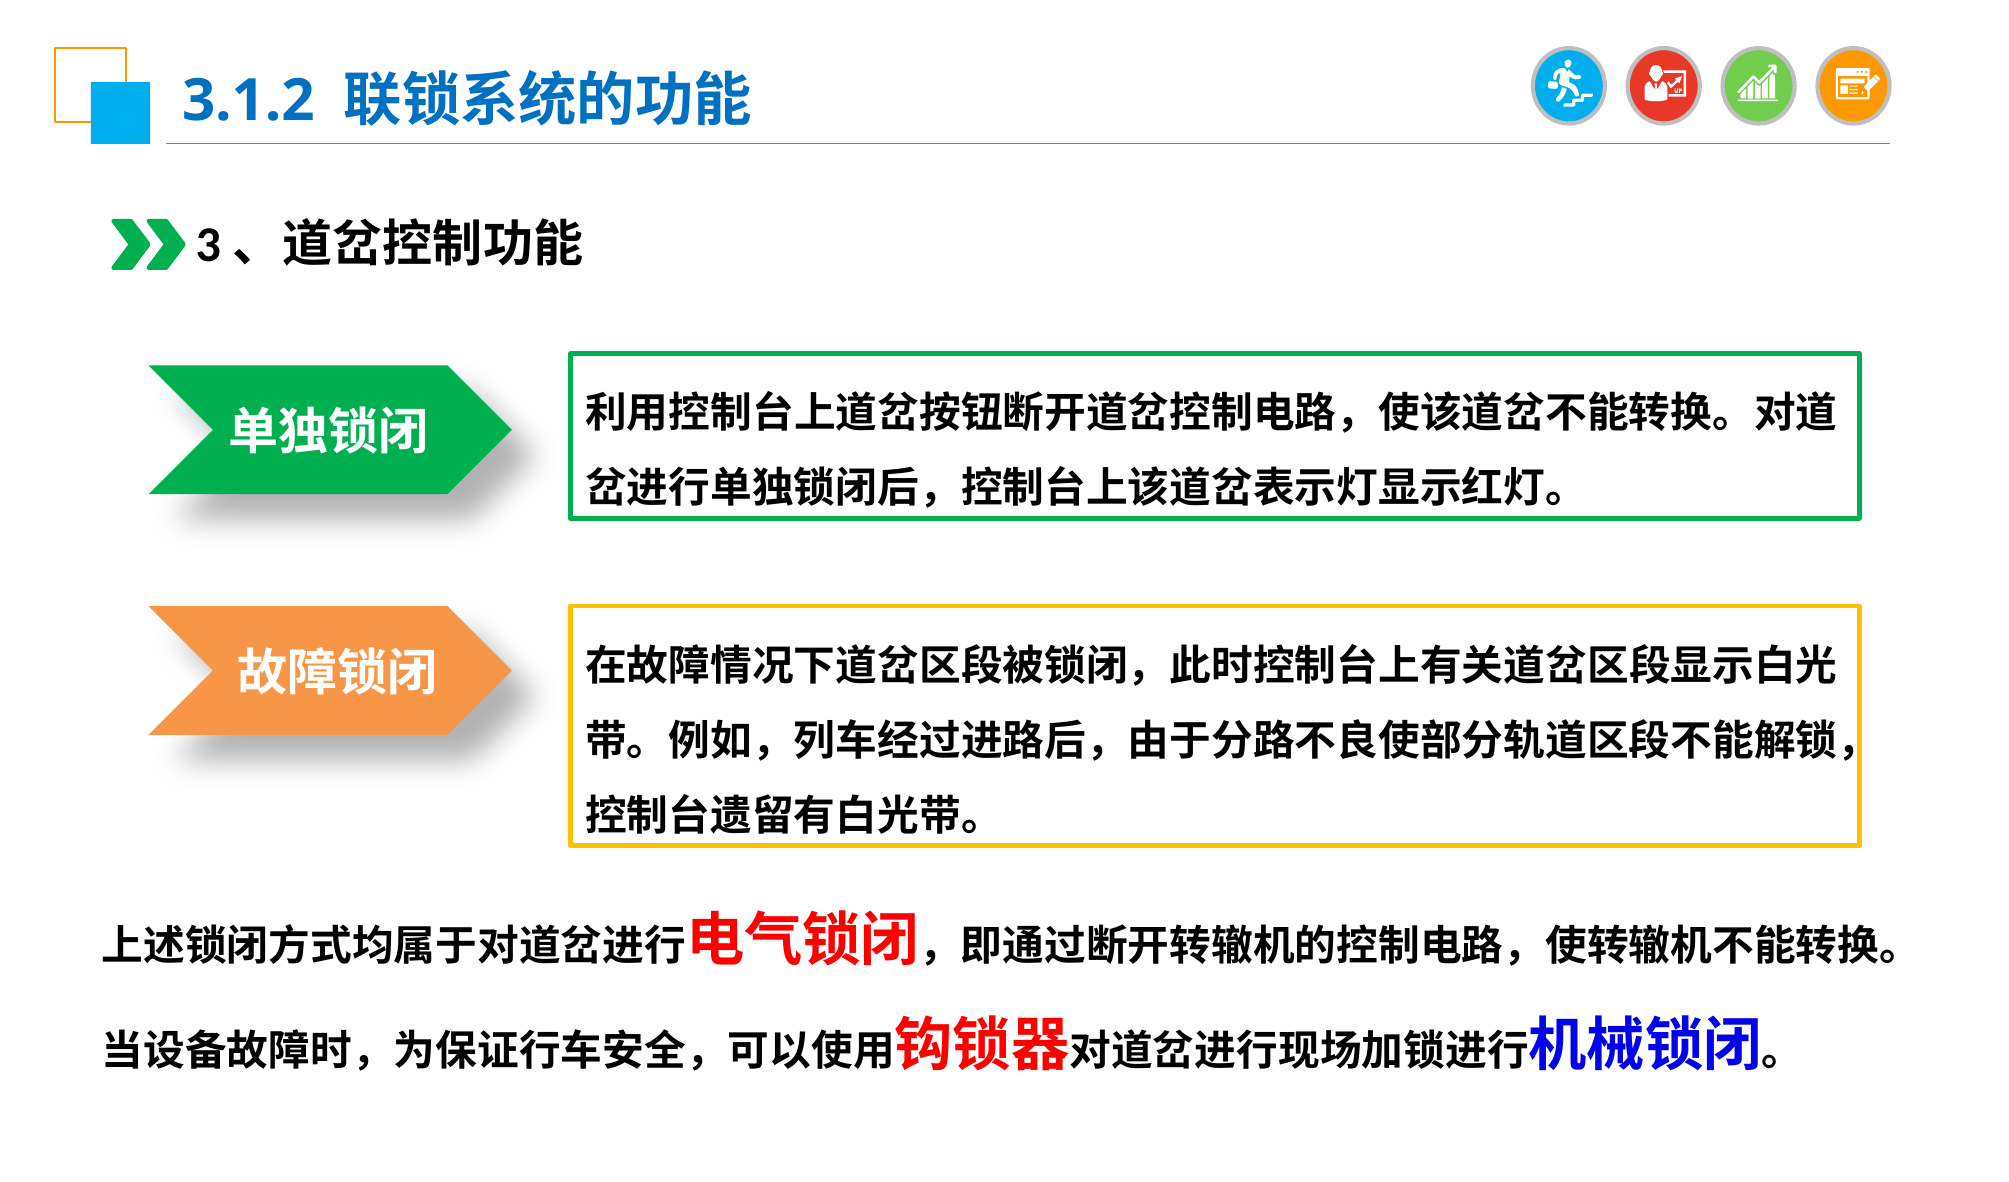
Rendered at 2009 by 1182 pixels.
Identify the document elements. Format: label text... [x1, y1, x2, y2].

text_box 利用控制台上道岔按钮断开道岔控制电路，使该道岔不能转换。对道岔进行单独锁闭后，控制台上该道岔表示灯显示红灯。 [570, 353, 1860, 519]
text_box 上述锁闭方式均属于对道岔进行电气锁闭，即通过断开转辙机的控制电路，使转辙机不能转换。 当设备故障时，为保证行车安全，可以使用钩锁器对道岔进行现场加锁进行机械锁闭。 [43, 860, 2008, 1085]
text_box 在故障情况下道岔区段被锁闭，此时控制台上有关道岔区段显示白光带。例如，列车经过进路后，由于分路不良使部分轨道区段不能解锁，控制台遗留有白光带。 [570, 606, 1860, 846]
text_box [148, 365, 513, 495]
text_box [148, 605, 513, 736]
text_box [113, 203, 595, 280]
text_box 3.1.2 联锁系统的功能 [161, 51, 773, 142]
